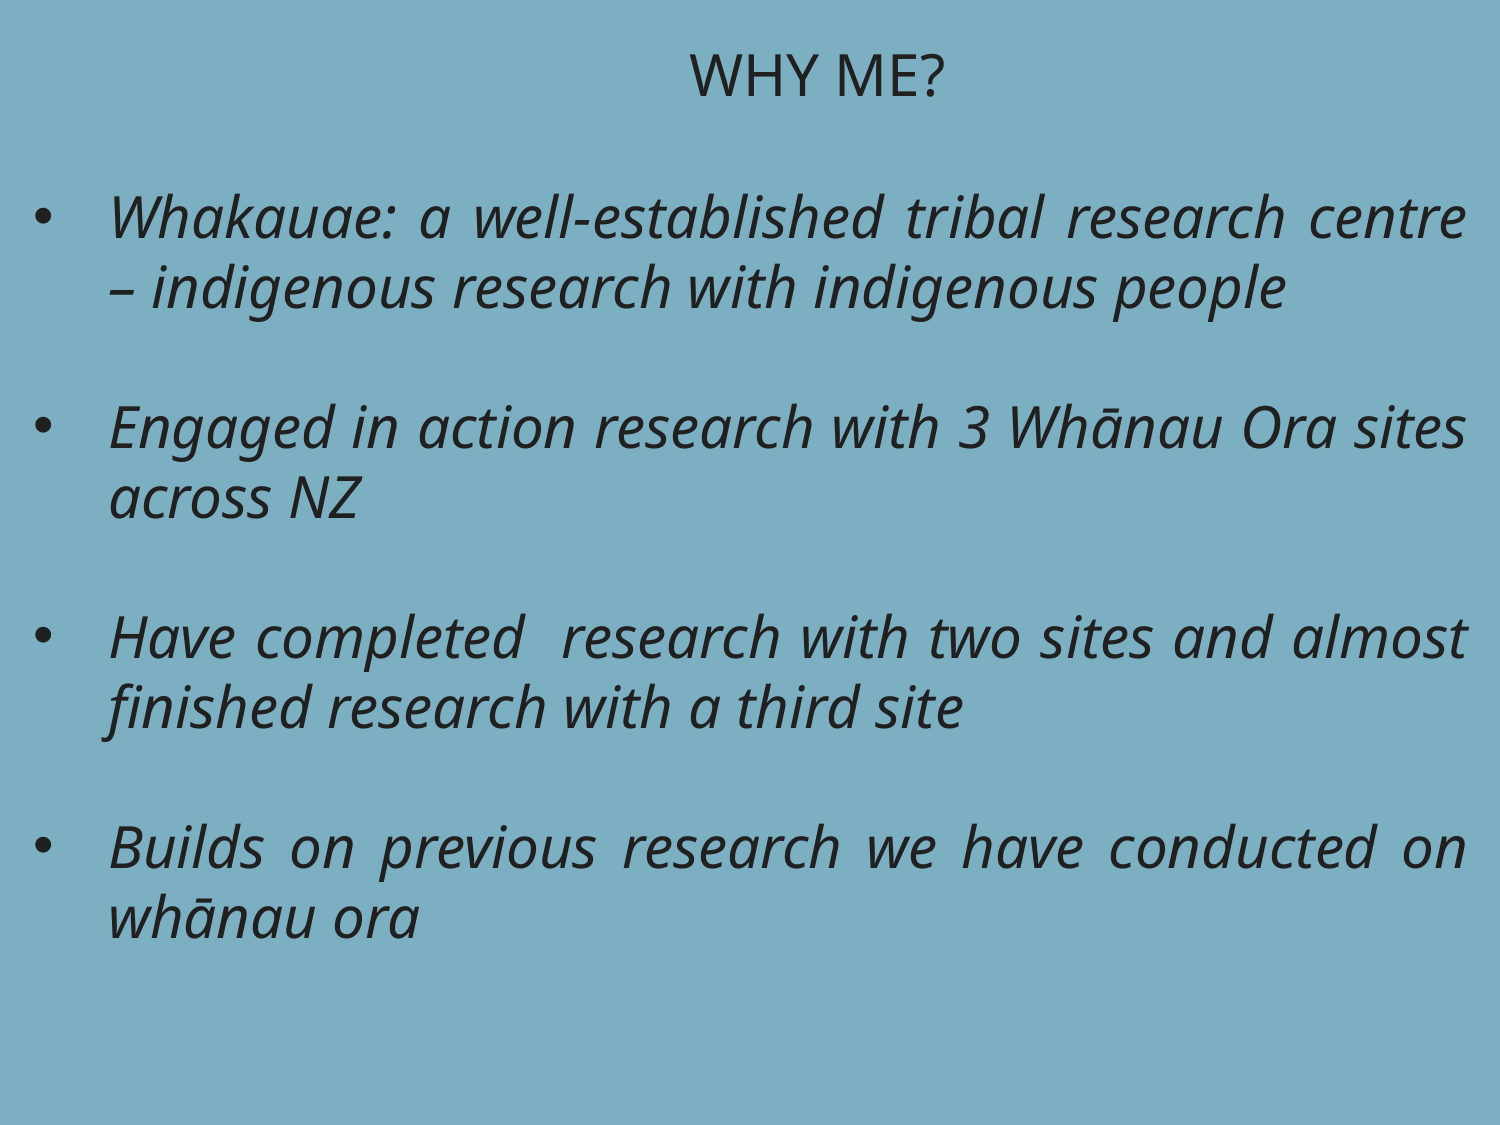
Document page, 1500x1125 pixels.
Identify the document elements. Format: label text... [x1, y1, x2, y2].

text_box Whakauae: a well-established tribal research centre – indigenous research with indigenous people Engaged in action research with 3 Whānau Ora sites across NZ Have completed research with two sites and almost finished research with a third site Builds on previous research we have conducted on whānau ora [18, 172, 1483, 958]
title Why me? [165, 31, 1500, 173]
